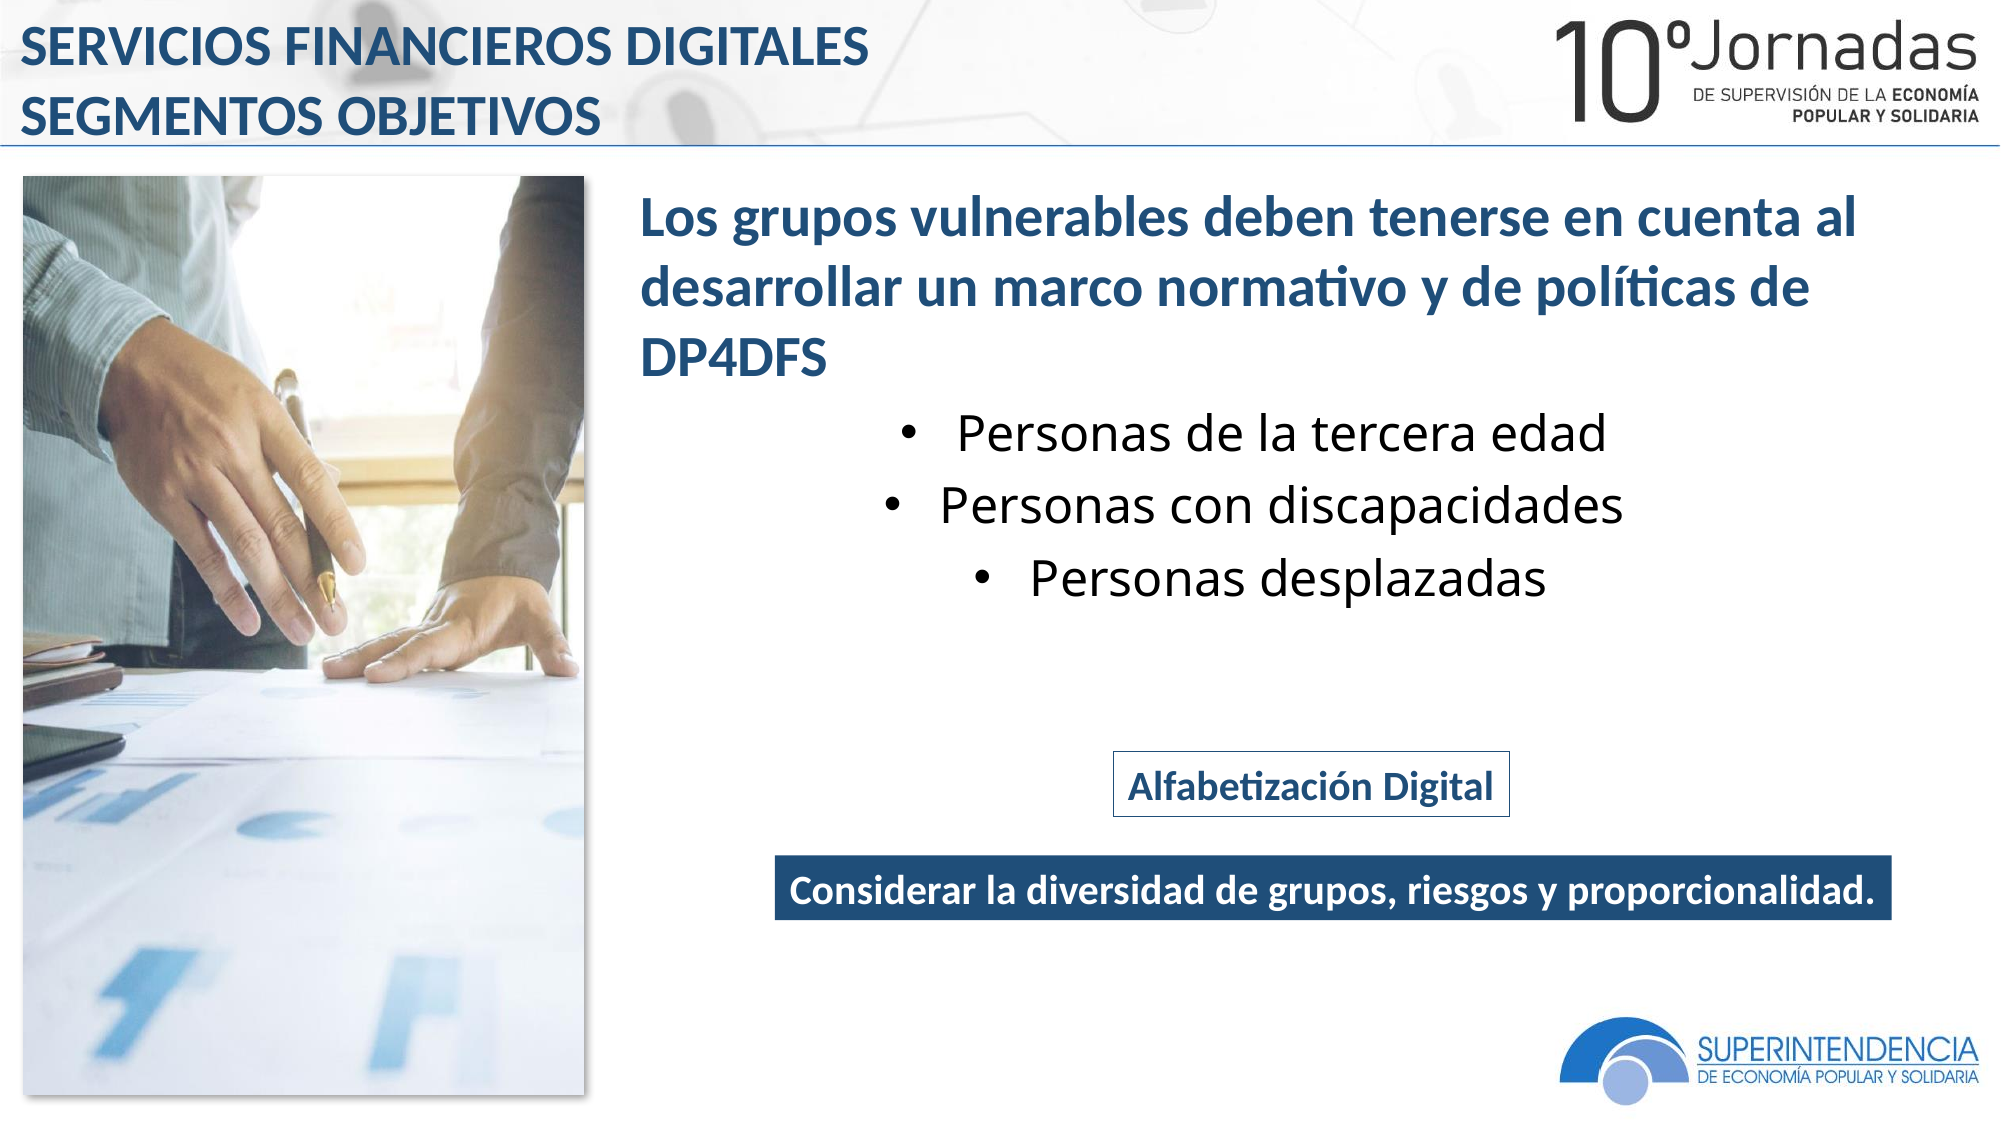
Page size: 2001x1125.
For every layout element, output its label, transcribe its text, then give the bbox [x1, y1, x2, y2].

picture [0, 0, 2001, 1125]
text_box Los grupos vulnerables deben tenerse en cuenta al desarrollar un marco normativo y de políticas de DP4DFS Personas de la tercera edad Personas con discapacidades Personas desplazadas [625, 171, 1896, 676]
text_box SERVICIOS FINANCIEROS DIGITALES SEGMENTOS OBJETIVOS [5, 0, 886, 155]
text_box Alfabetización Digital [1113, 751, 1510, 817]
text_box Considerar la diversidad de grupos, riesgos y proporcionalidad. [774, 855, 1892, 921]
